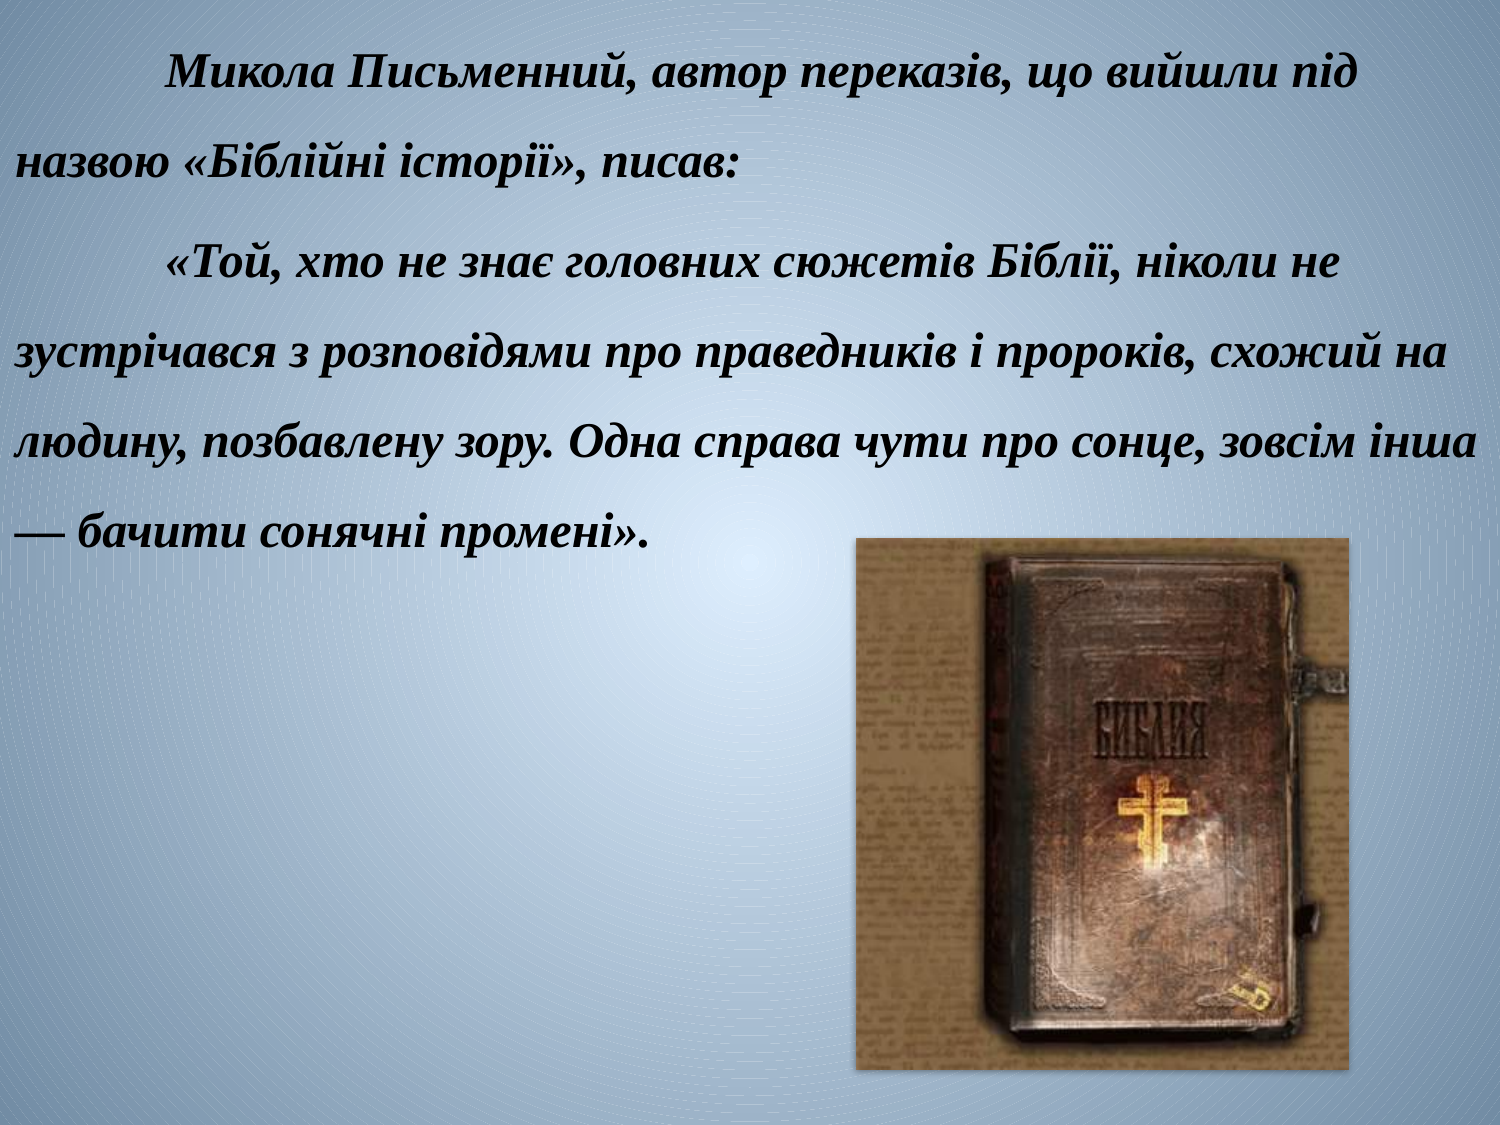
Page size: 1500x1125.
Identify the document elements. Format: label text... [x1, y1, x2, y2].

picture [855, 538, 1349, 1070]
subtitle Микола Письменний, автор переказів, що вийшли під назвою «Біблійні історії», писав: «Той, хто не знає головних сюжетів Біблії, ніколи не зустрічався з розповідями про праведників і пророків, схожий на людину, позбавлену зору. Одна справа чути про сонце, зовсім інша — бачити сонячні промені». [0, 0, 1500, 657]
